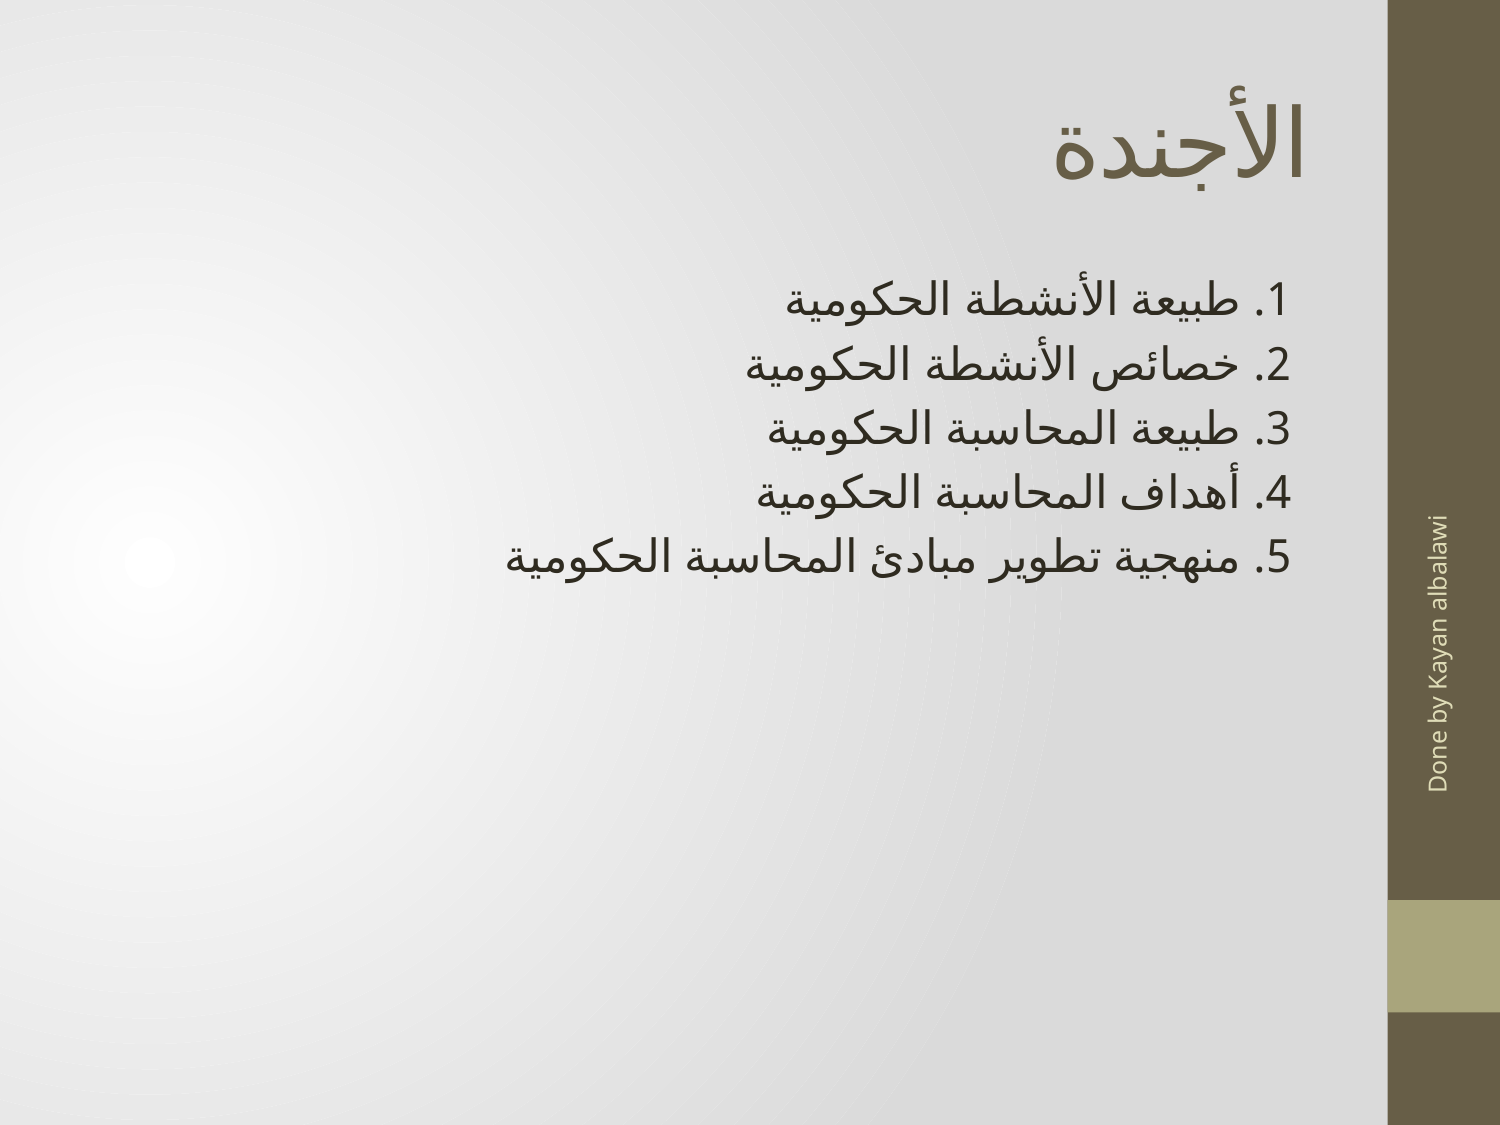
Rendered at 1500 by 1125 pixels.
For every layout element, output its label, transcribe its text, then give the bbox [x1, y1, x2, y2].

title الأجندة [75, 45, 1325, 233]
footer Done by Kayan albalawi [1408, 500, 1469, 889]
list 1. طبيعة الأنشطة الحكومية 2. خصائص الأنشطة الحكومية 3. طبيعة المحاسبة الحكومية 4. أهداف المحاسبة الحكومية 5. منهجية تطوير مبادئ المحاسبة الحكومية [75, 262, 1325, 1050]
